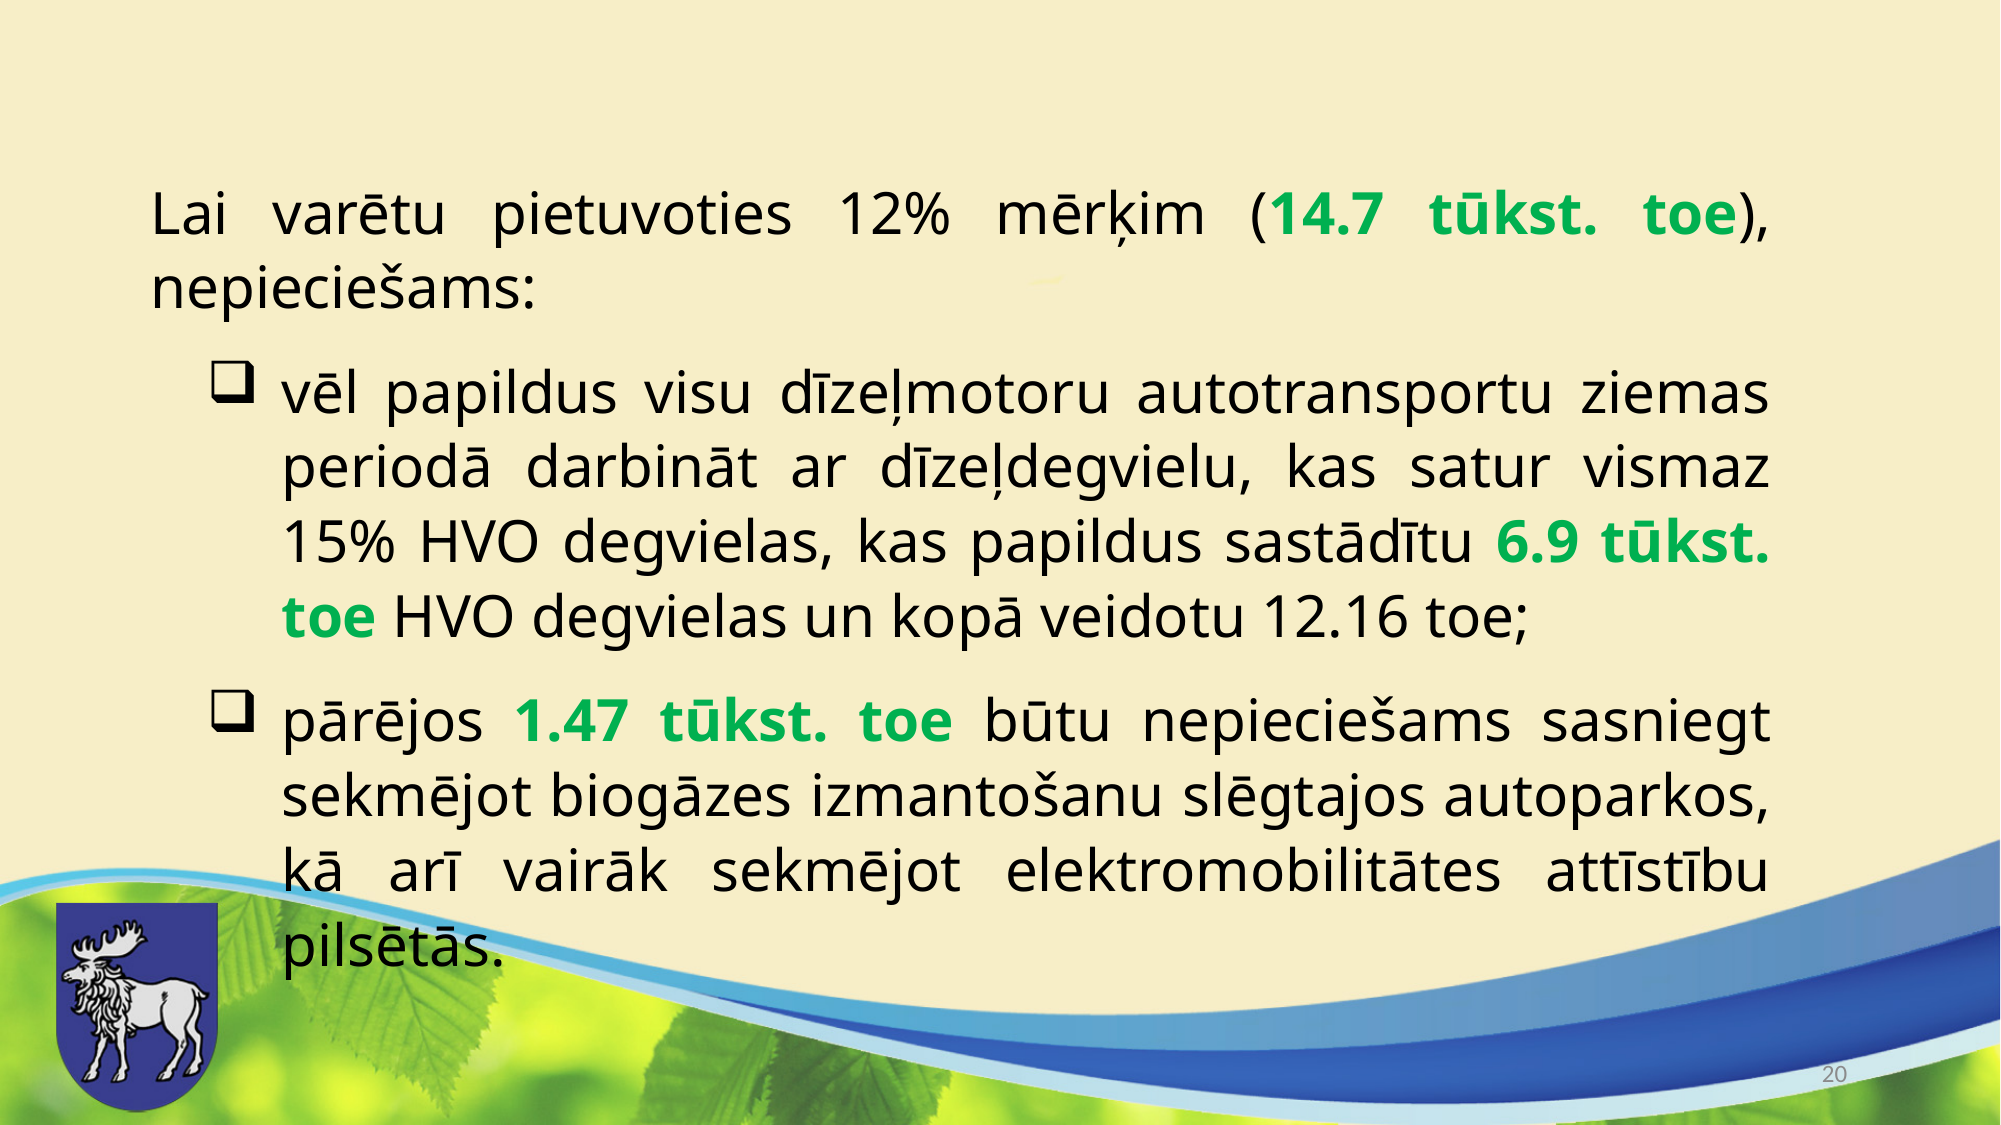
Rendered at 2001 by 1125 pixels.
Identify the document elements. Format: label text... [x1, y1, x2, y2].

picture [0, 0, 2001, 1125]
slide_number 20 [1412, 1042, 1863, 1103]
text_box Lai varētu pietuvoties 12% mērķim (14.7 tūkst. toe), nepieciešams: vēl papildus visu dīzeļmotoru autotransportu ziemas periodā darbināt ar dīzeļdegvielu, kas satur vismaz 15% HVO degvielas, kas papildus sastādītu 6.9 tūkst. toe HVO degvielas un kopā veidotu 12.16 toe; pārējos 1.47 tūkst. toe būtu nepieciešams sasniegt sekmējot biogāzes izmantošanu slēgtajos autoparkos, kā arī vairāk sekmējot elektromobilitātes attīstību pilsētās. [135, 143, 1786, 986]
